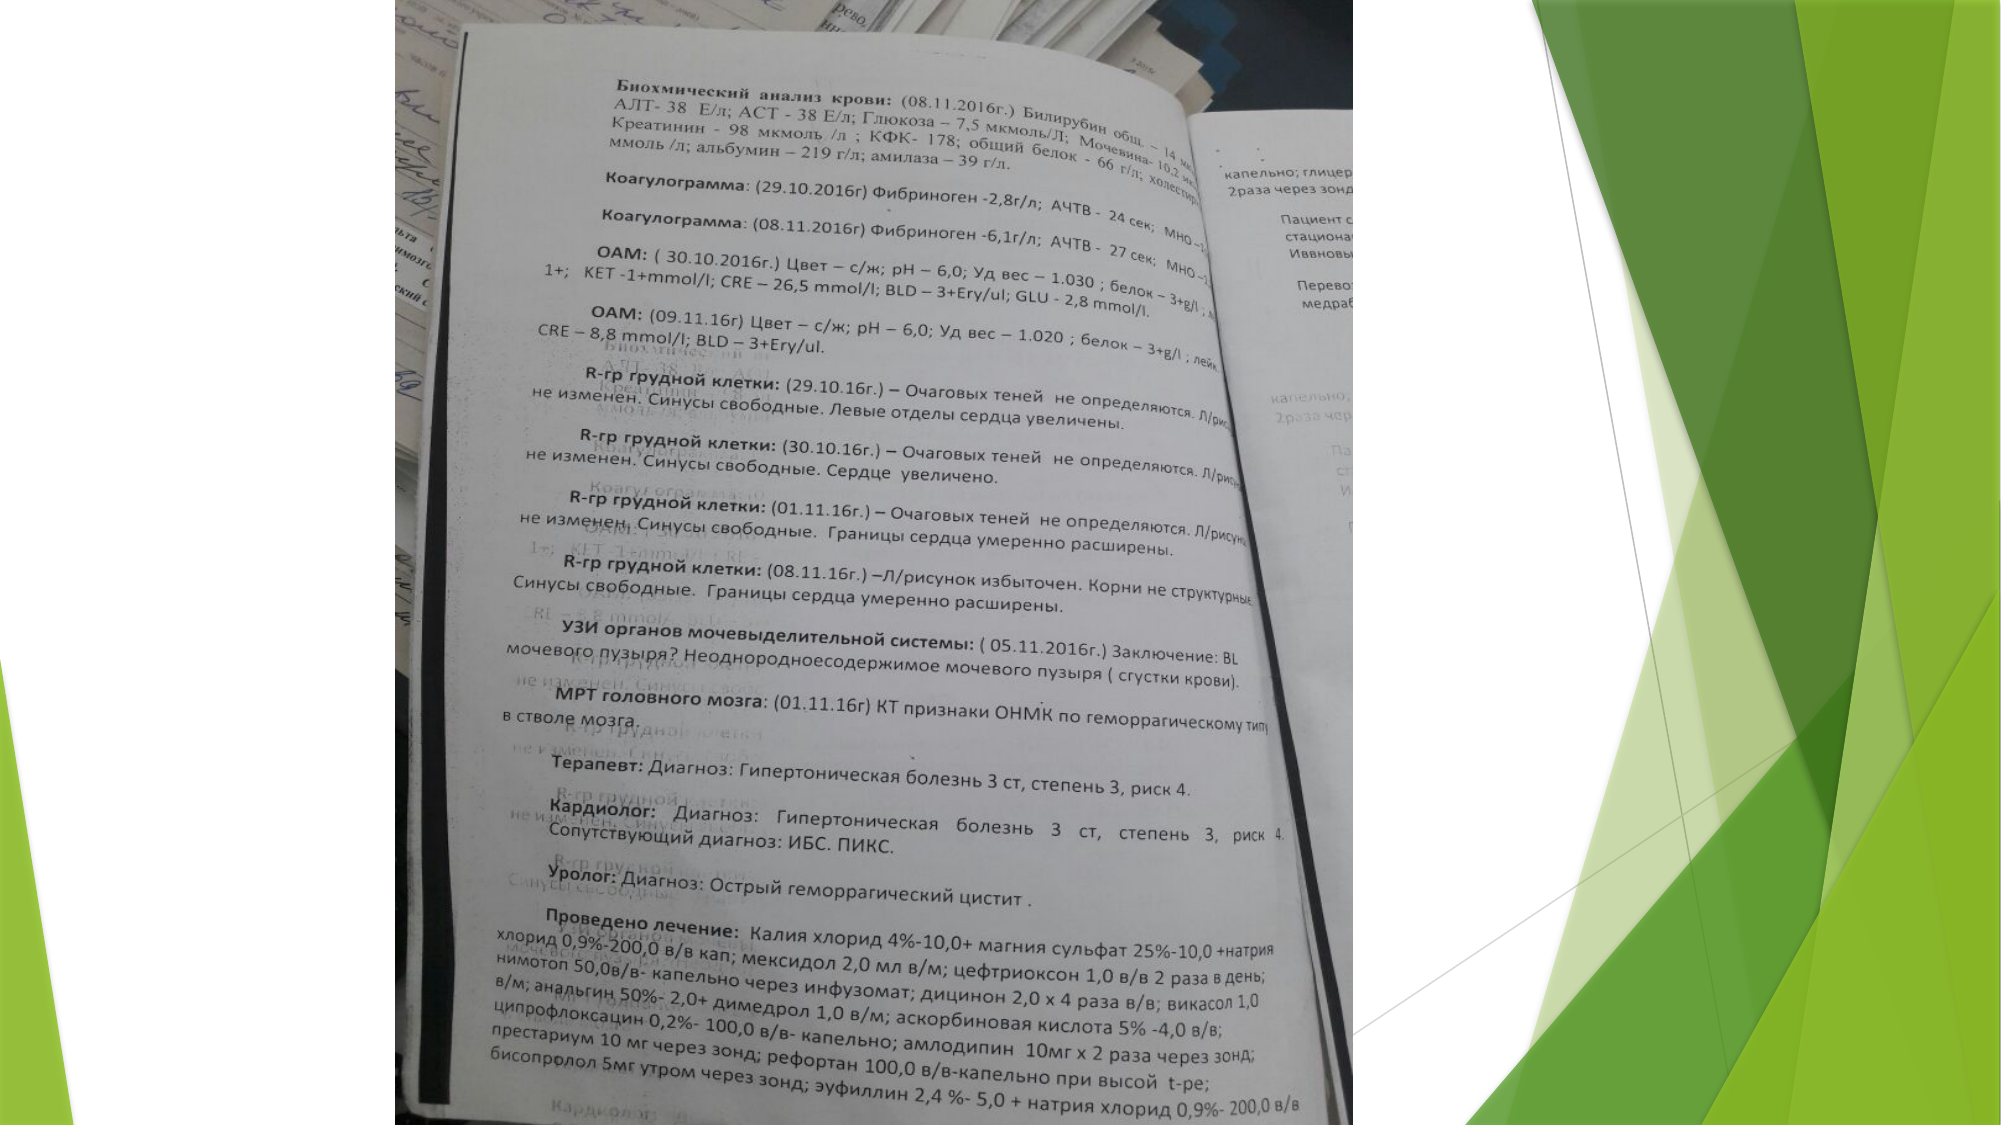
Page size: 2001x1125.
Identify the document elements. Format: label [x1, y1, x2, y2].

picture [394, 0, 1354, 1125]
